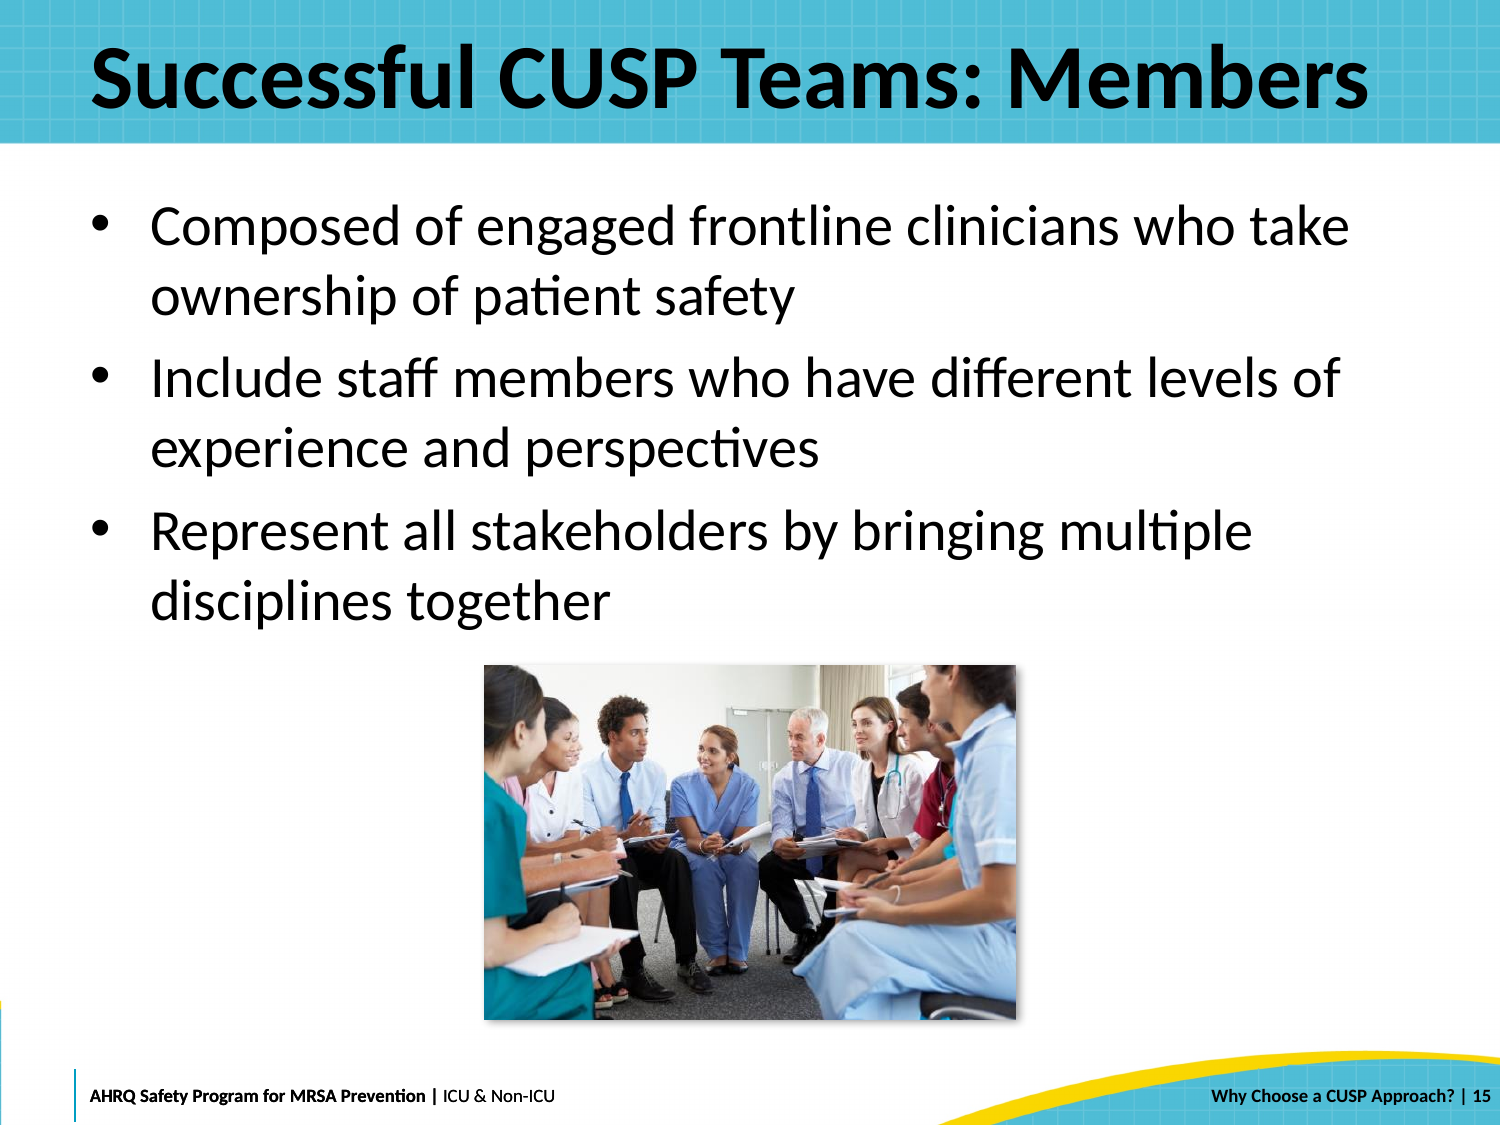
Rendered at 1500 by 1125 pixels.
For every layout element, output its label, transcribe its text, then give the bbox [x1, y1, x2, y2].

slide_number | 15 [1455, 1065, 1500, 1125]
title Successful CUSP Teams: Members [75, 0, 1425, 150]
list Composed of engaged frontline clinicians who take ownership of patient safety Include staff members who have different levels of experience and perspectives Represent all stakeholders by bringing multiple disciplines together [75, 179, 1425, 1035]
picture [0, 0, 1500, 1125]
